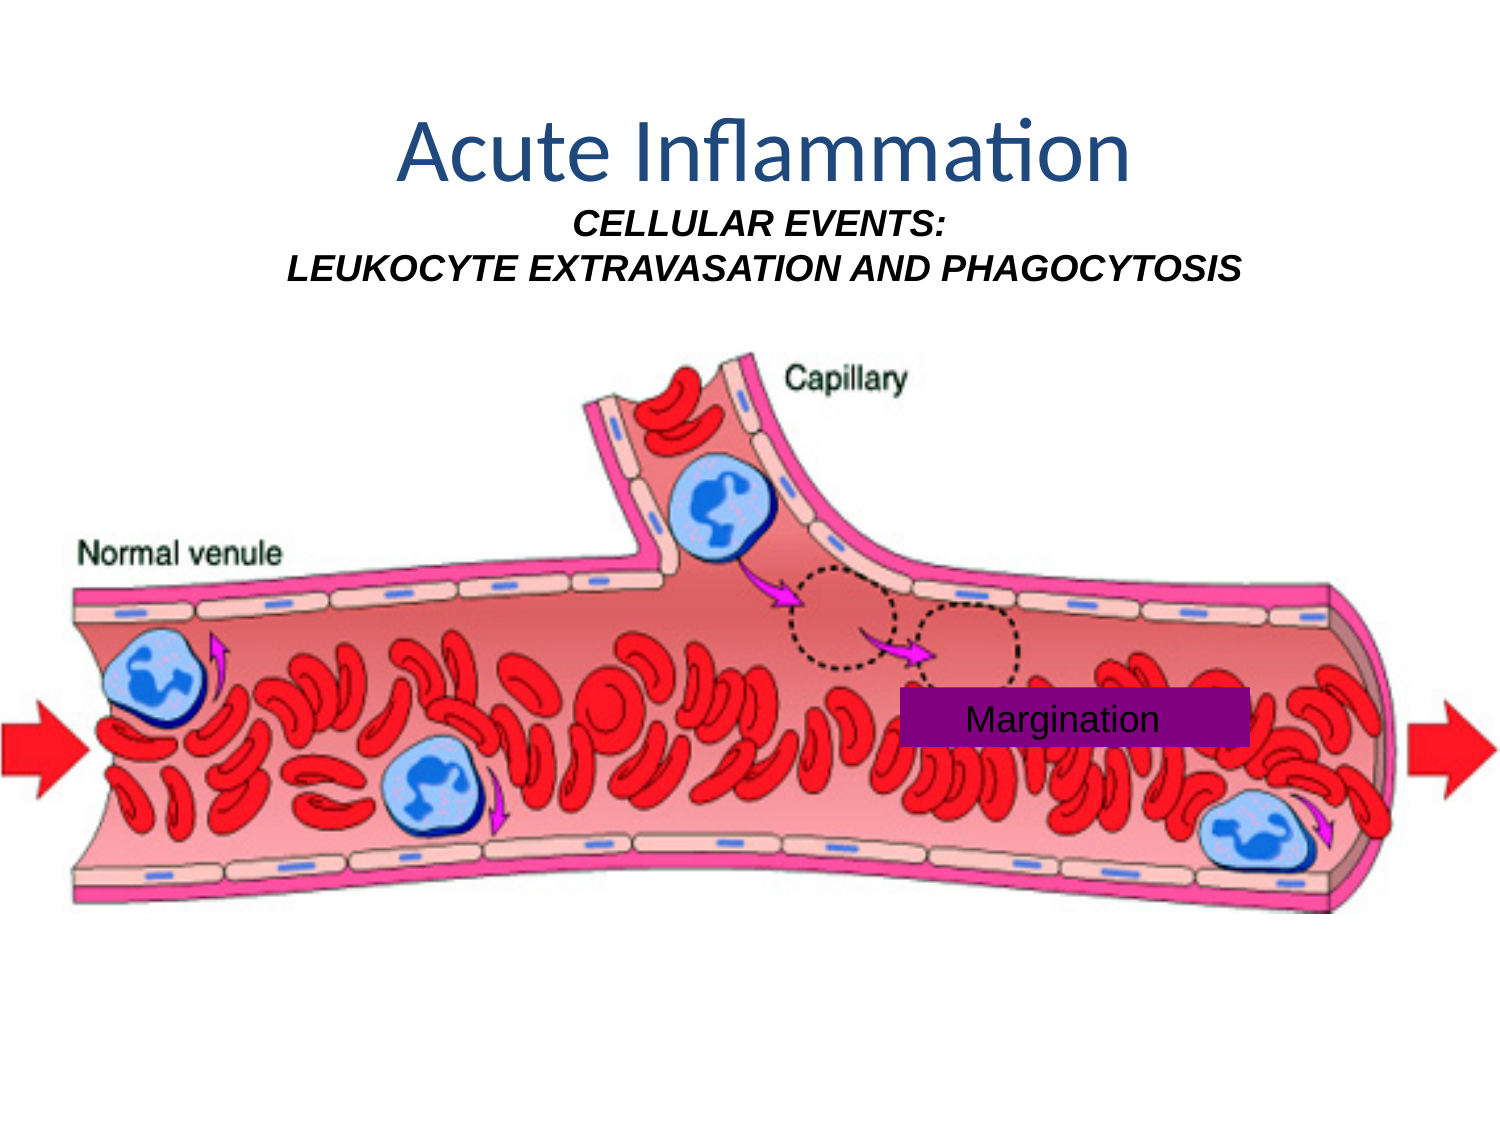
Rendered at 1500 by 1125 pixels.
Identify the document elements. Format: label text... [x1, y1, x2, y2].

picture [0, 351, 1500, 915]
text_box Acute Inflammation CELLULAR EVENTS: LEUKOCYTE EXTRAVASATION AND PHAGOCYTOSIS [271, 81, 1258, 297]
